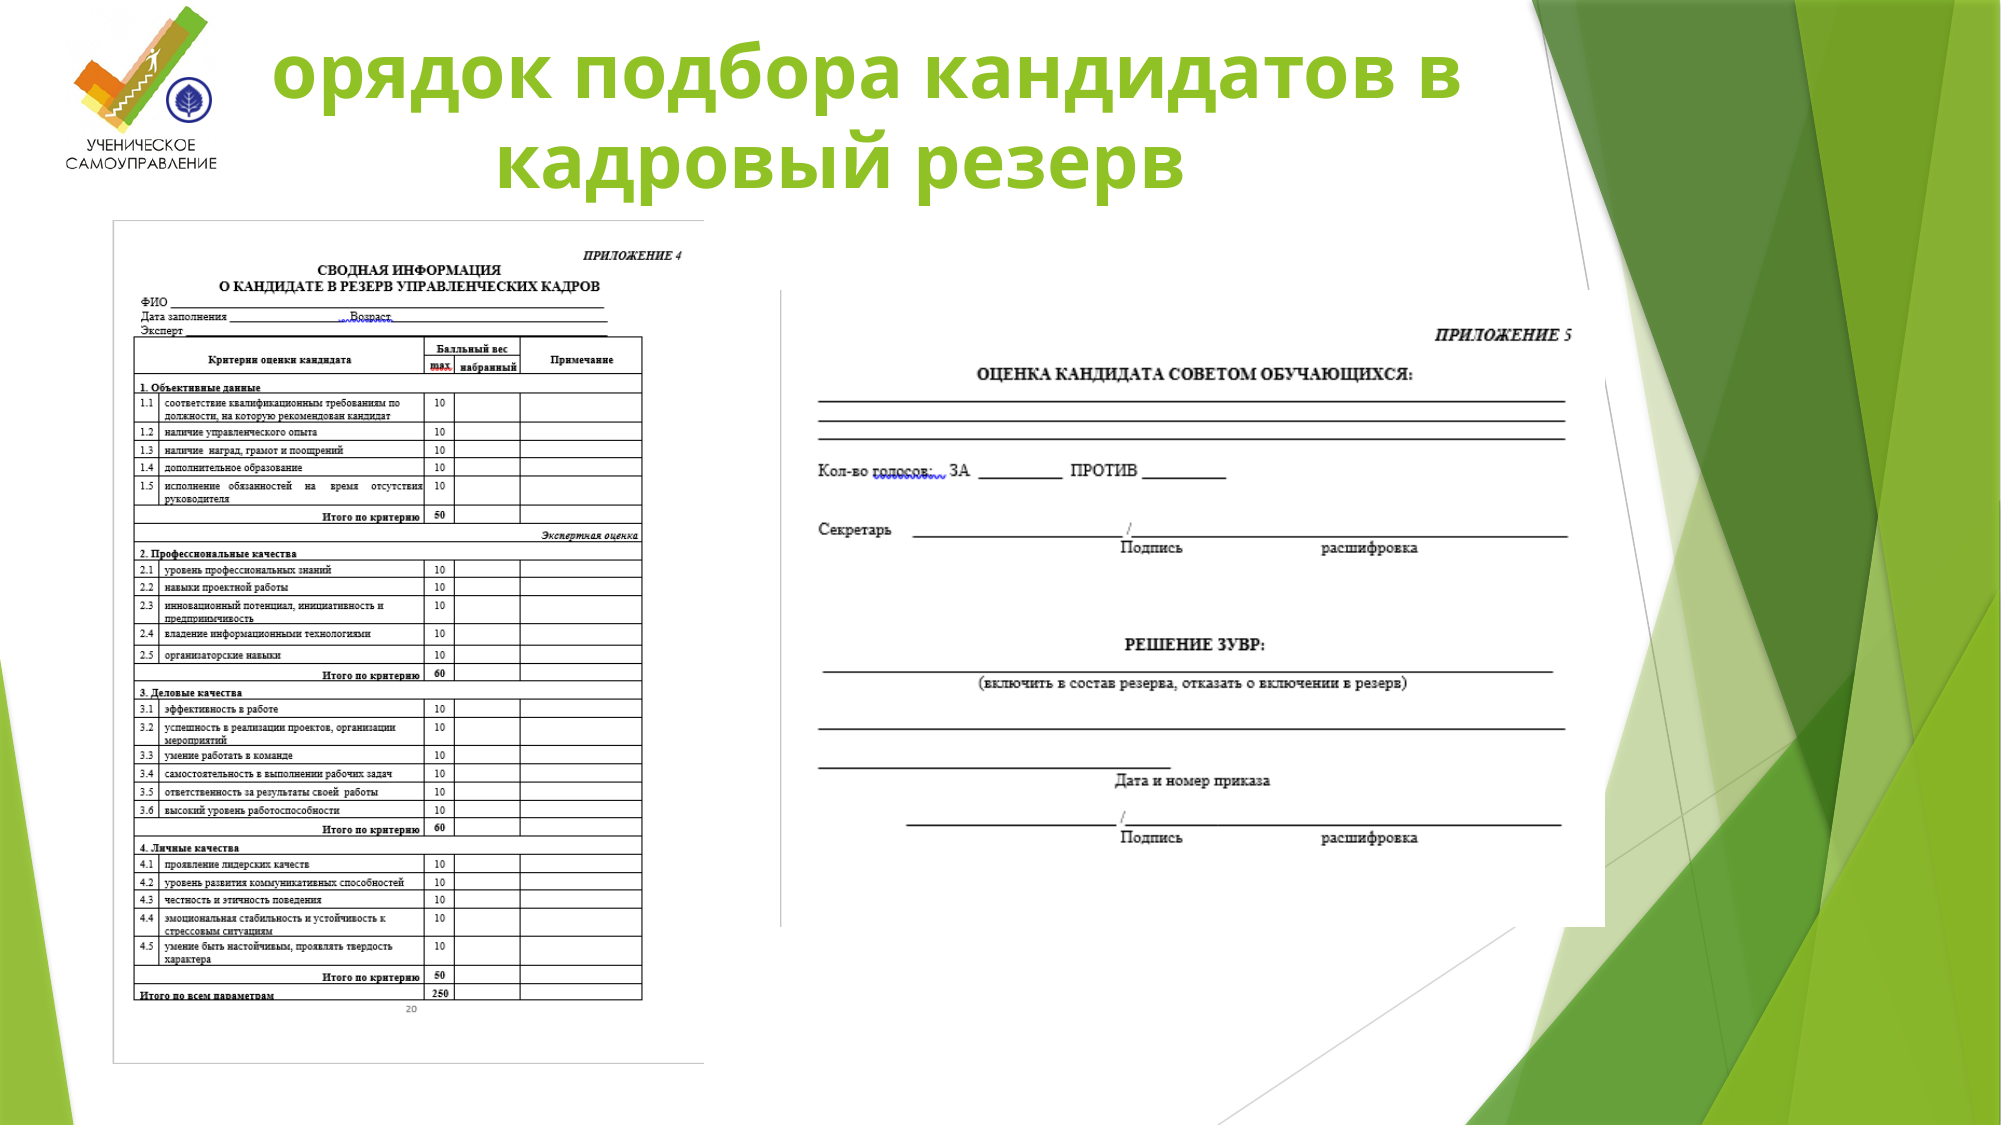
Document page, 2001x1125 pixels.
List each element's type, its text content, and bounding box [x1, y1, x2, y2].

title Порядок подбора кандидатов в кадровый резерв [135, 16, 1546, 234]
picture [0, 0, 272, 182]
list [779, 289, 1606, 928]
picture [111, 220, 704, 1065]
